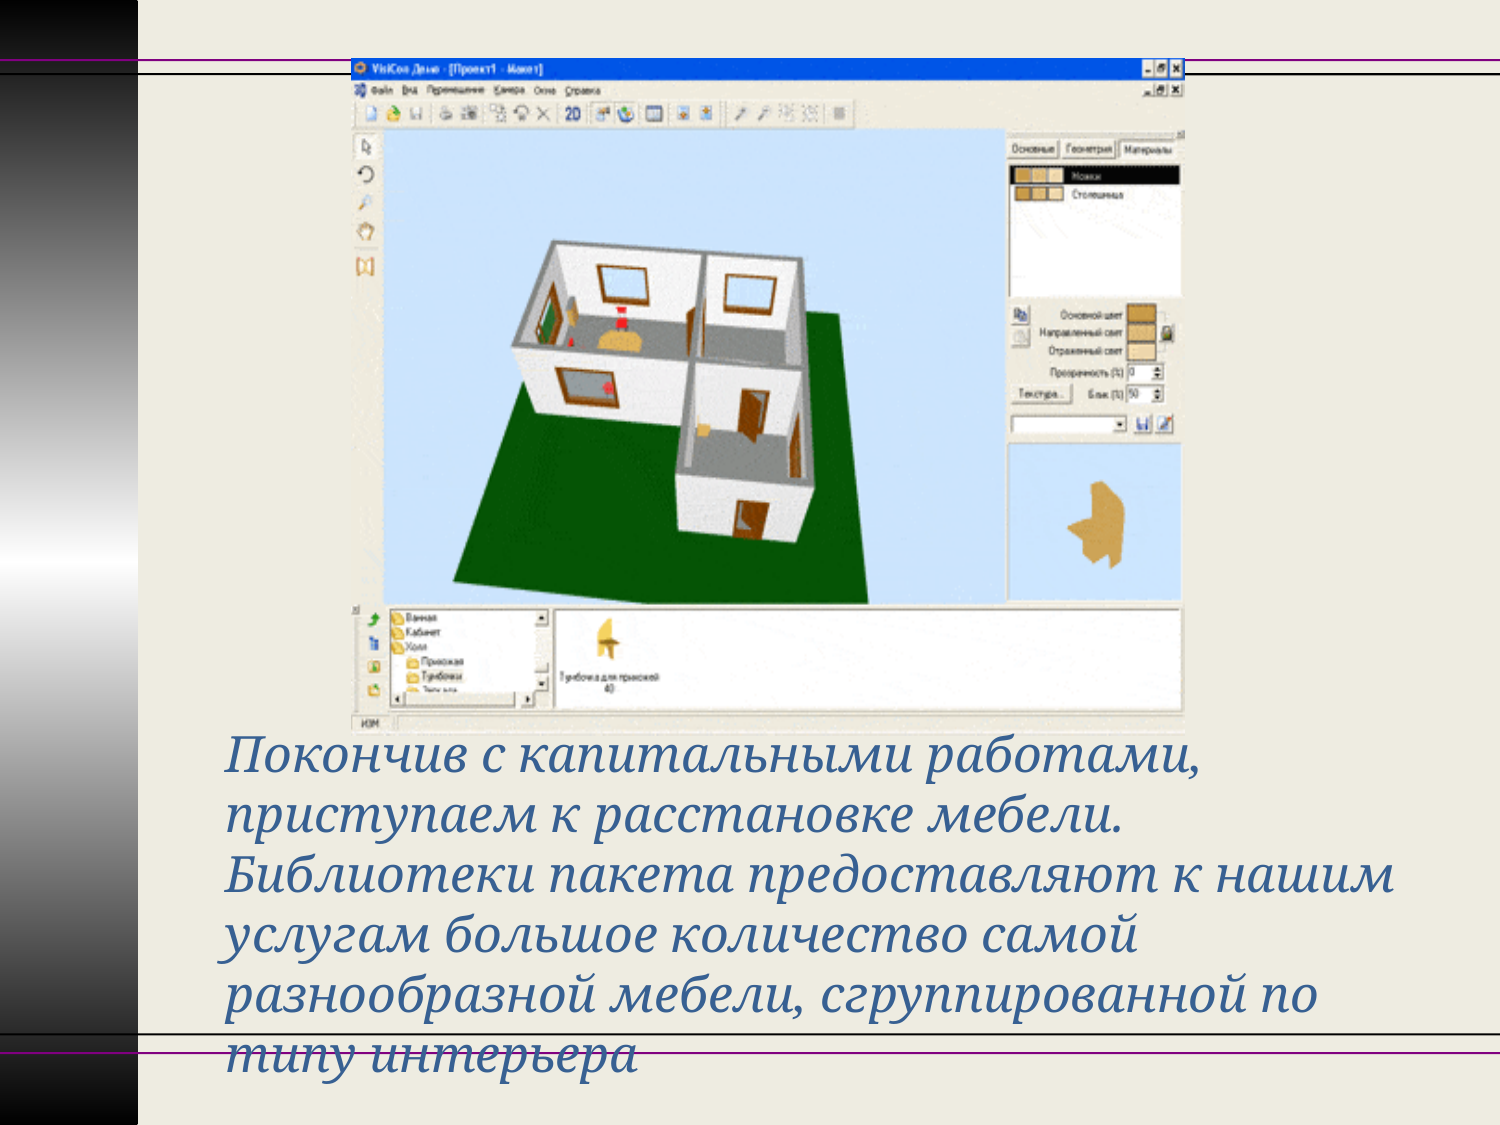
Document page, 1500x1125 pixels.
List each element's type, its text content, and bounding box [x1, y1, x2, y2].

text_box Покончив с капитальными работами, приступаем к расстановке мебели. Библиотеки пакета предоставляют к нашим услугам большое количество самой разнообразной мебели, сгруппированной по типу интерьера [210, 714, 1453, 1090]
picture [351, 58, 1185, 736]
